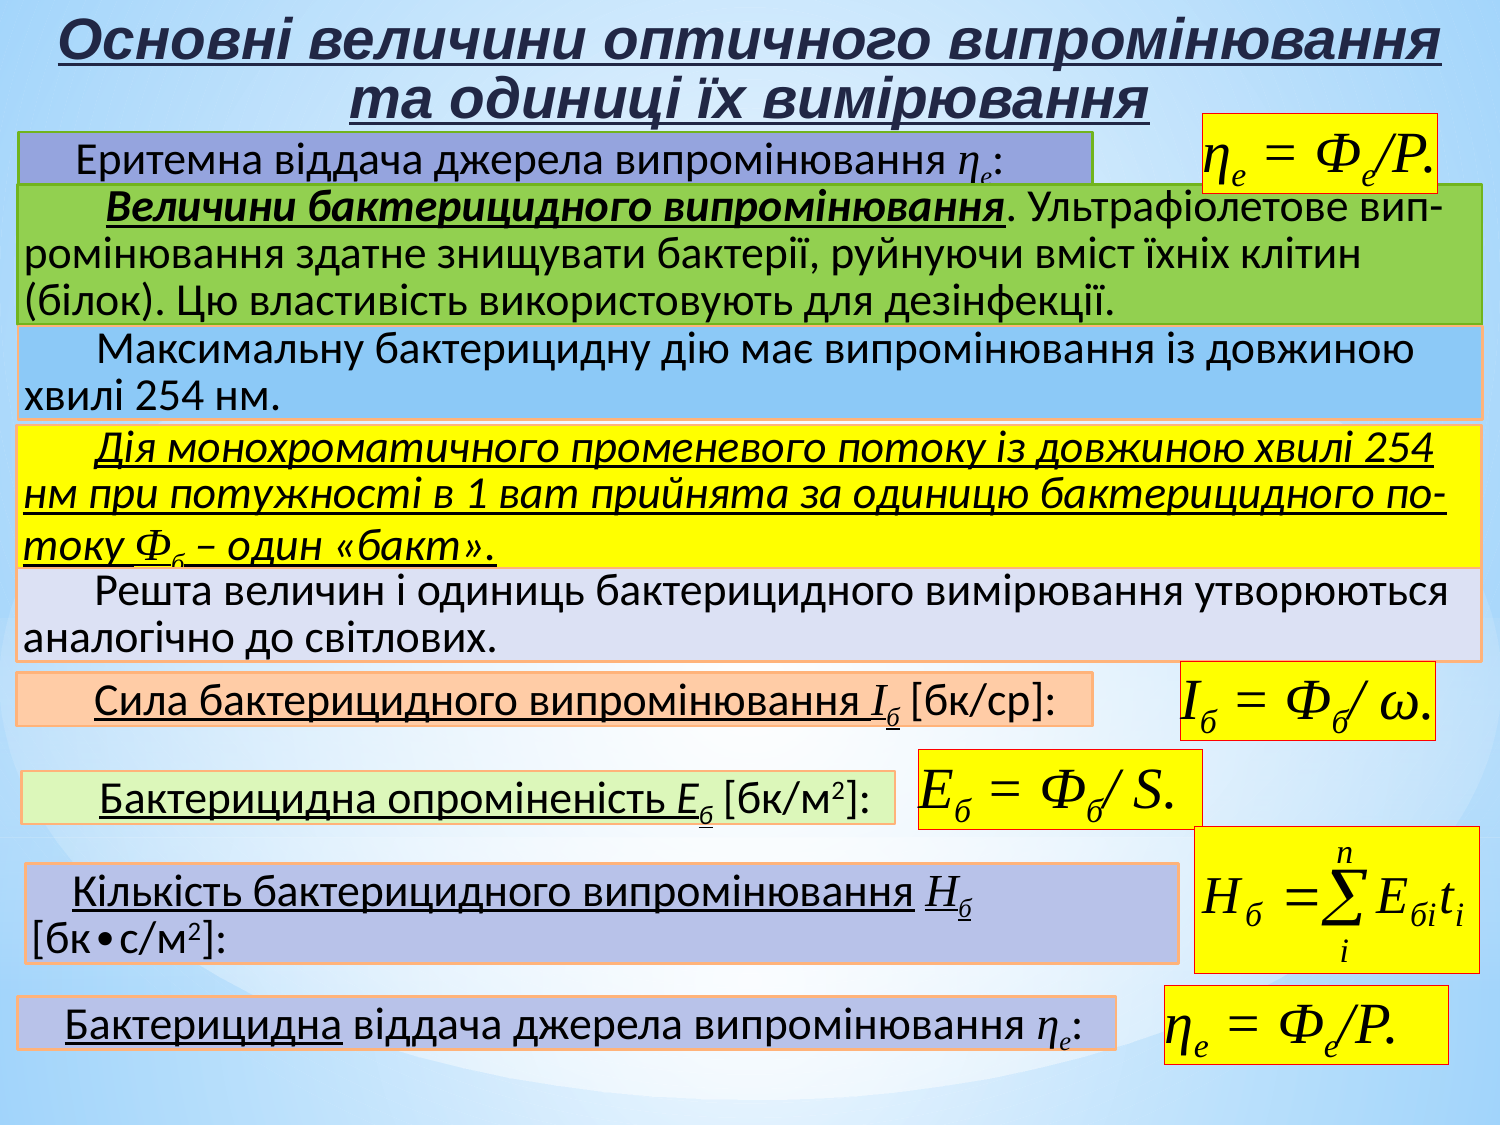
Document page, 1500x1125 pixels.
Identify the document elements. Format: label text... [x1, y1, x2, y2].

text_box ηе = Фе/Р. [1164, 985, 1449, 1065]
text_box Величини бактерицидного випромінювання. Ультрафіолетове вип-ромінювання здатне знищувати бактерії, руйнуючи вміст їхніх клітин (білок). Цю властивість використовують для дезінфекції. [16, 183, 1483, 326]
text_box Основні величини оптичного випромінювання та одиниці їх вимірювання [17, 11, 1483, 131]
text_box Дія монохроматичного променевого потоку із довжиною хвилі 254 нм при потужності в 1 ват прийнята за одиницю бактерицидного по-току Фб – один «бакт». [15, 424, 1483, 567]
text_box Кількість бактерицидного випромінювання Нб [бк∙с/м2]: [24, 862, 1180, 965]
text_box Сила бактерицидного випромінювання Іб [бк/ср]: [15, 671, 1094, 727]
text_box Еб = Фб/ S. [918, 749, 1203, 830]
text_box Максимальну бактерицидну дію має випромінювання із довжиною хвилі 254 нм. [17, 325, 1484, 421]
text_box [1194, 825, 1481, 975]
text_box ηе = Фе/Р. [1202, 113, 1438, 194]
text_box Іб = Фб/ ω. [1180, 661, 1436, 741]
text_box Решта величин і одиниць бактерицидного вимірювання утворюються аналогічно до світлових. [15, 567, 1483, 663]
text_box Бактерицидна опроміненість Еб [бк/м2]: [20, 770, 896, 825]
text_box Бактерицидна віддача джерела випромінювання ηе: [16, 995, 1117, 1051]
text_box Еритемна віддача джерела випромінювання ηе: [17, 131, 1094, 183]
